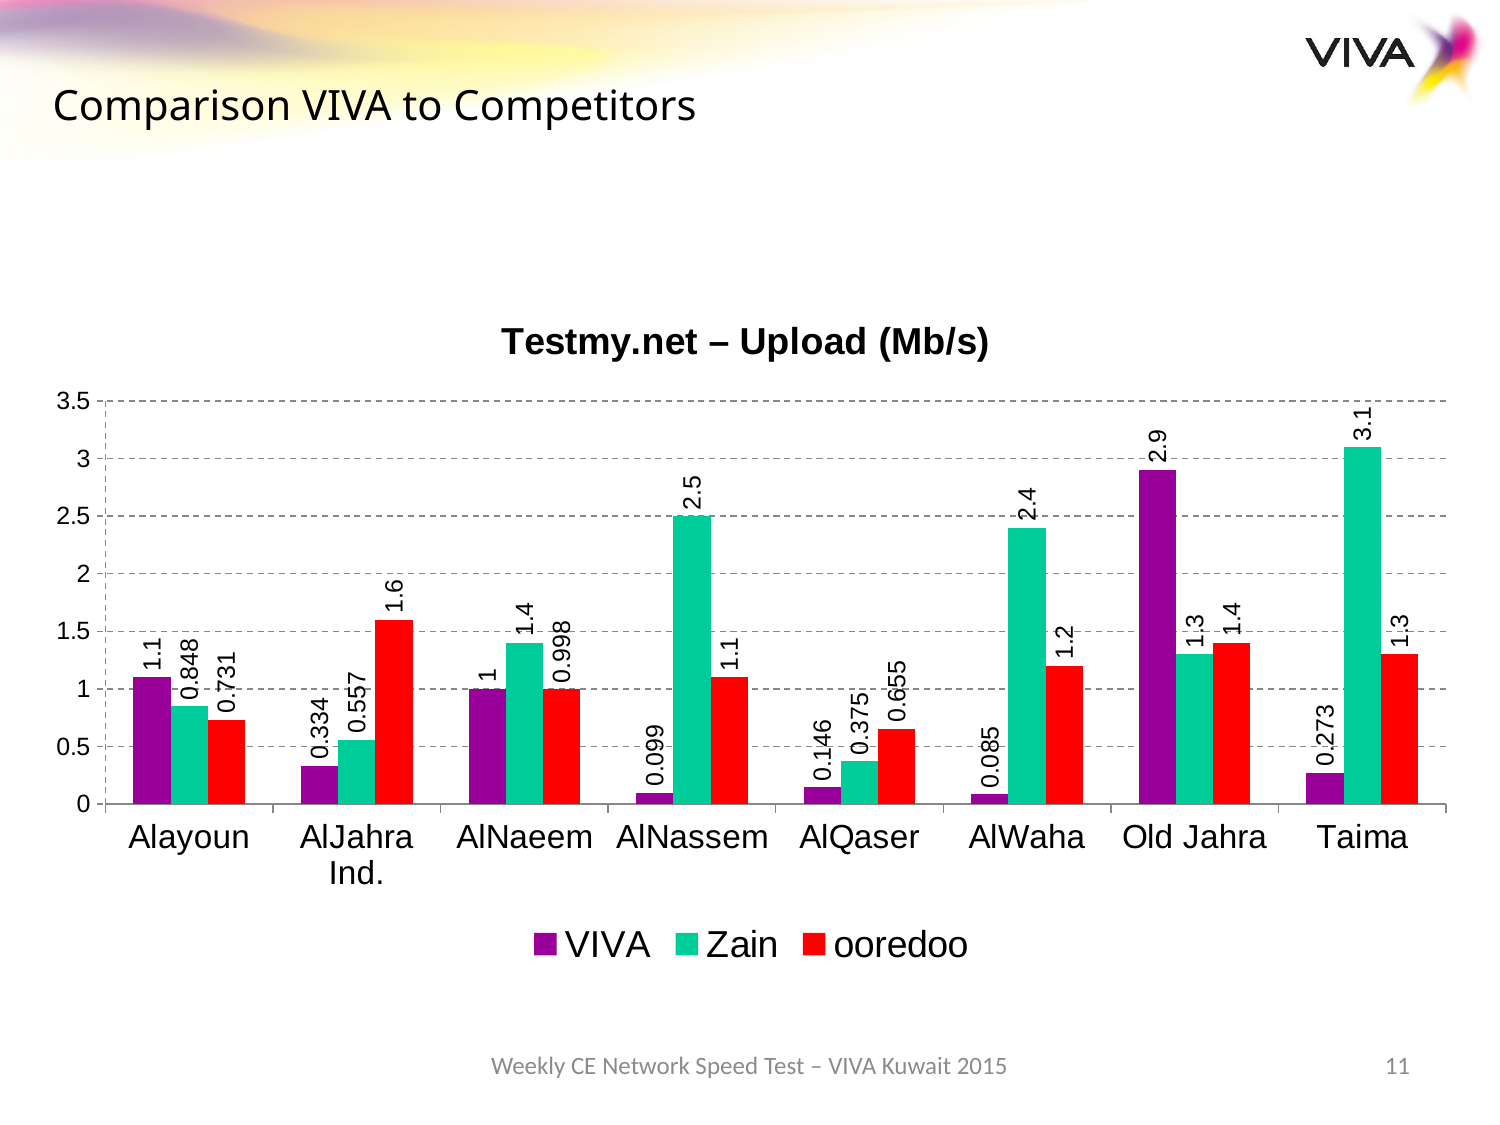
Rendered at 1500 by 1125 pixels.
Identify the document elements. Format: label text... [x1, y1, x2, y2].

chart [27, 287, 1476, 974]
text_box Weekly CE Network Speed Test – VIVA Kuwait 2015 [205, 1042, 1074, 1103]
picture [1300, 12, 1485, 105]
text_box 11 [1074, 1042, 1425, 1103]
text_box Comparison VIVA to Competitors [37, 24, 1278, 184]
picture [0, 0, 1089, 160]
